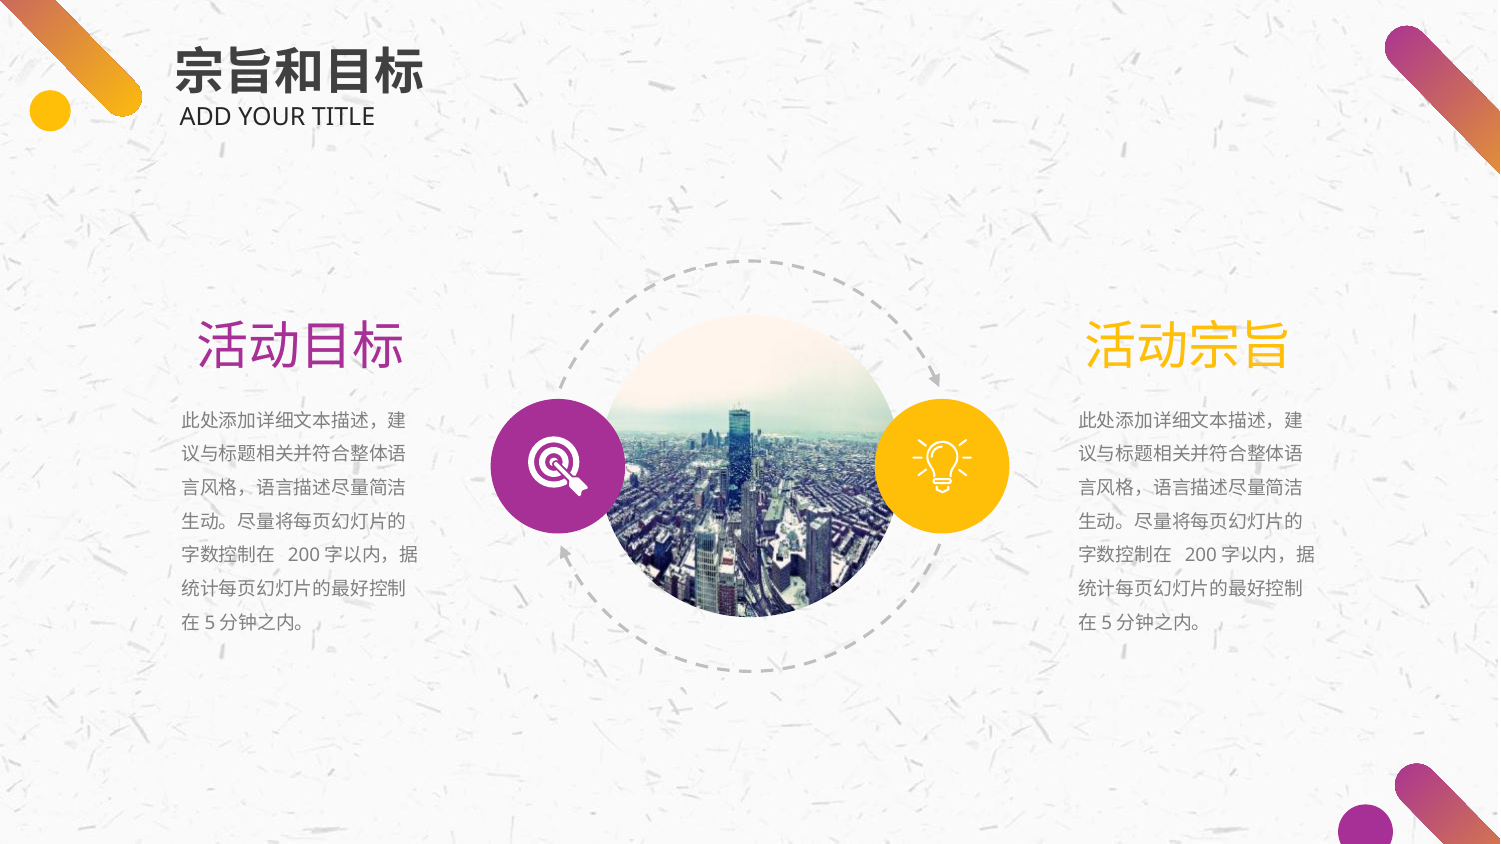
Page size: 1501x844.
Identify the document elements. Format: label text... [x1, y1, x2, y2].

text_box 活动目标 [147, 304, 453, 383]
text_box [490, 260, 1010, 672]
text_box 活动宗旨 [1016, 304, 1361, 383]
picture [0, 0, 1498, 844]
text_box 此处添加详细文本描述，建议与标题相关并符合整体语言风格，语言描述尽量简洁生动。尽量将每页幻灯片的字数控制在 200字以内，据统计每页幻灯片的最好控制在5分钟之内。 [1063, 389, 1331, 641]
text_box 此处添加详细文本描述，建议与标题相关并符合整体语言风格，语言描述尽量简洁生动。尽量将每页幻灯片的字数控制在 200字以内，据统计每页幻灯片的最好控制在5分钟之内。 [166, 389, 434, 641]
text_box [159, 32, 521, 140]
